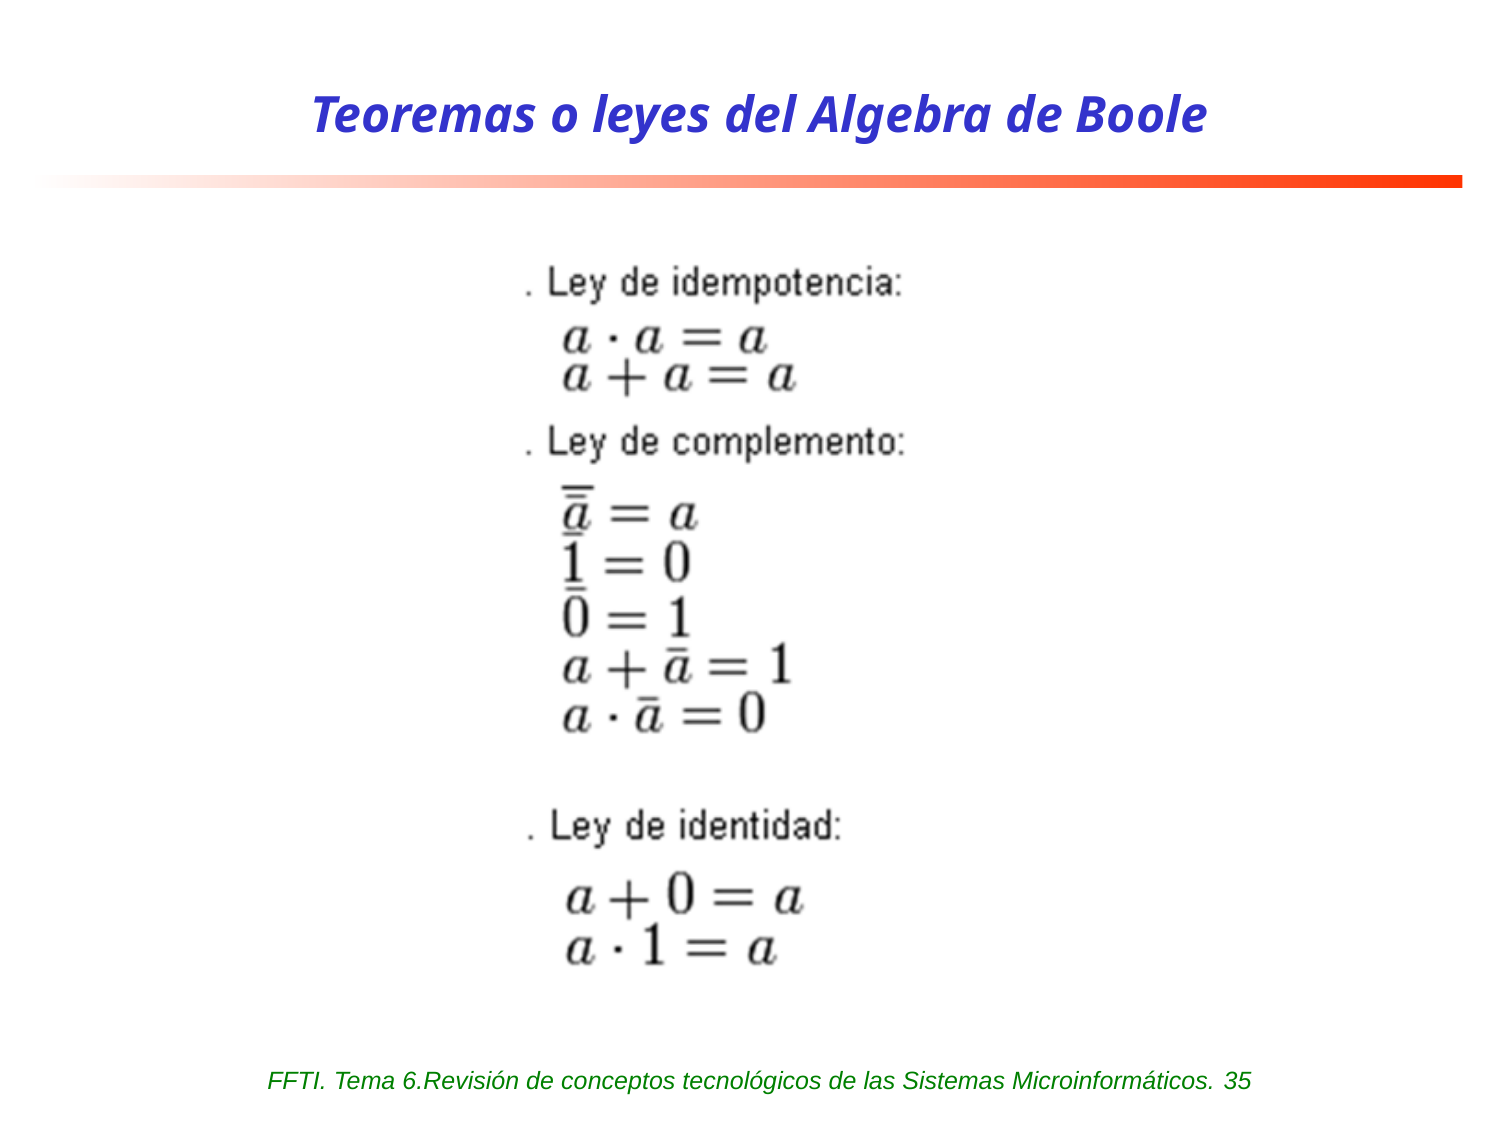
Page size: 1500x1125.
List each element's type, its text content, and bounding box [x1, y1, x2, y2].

footer FFTI. Tema 6.Revisión de conceptos tecnológicos de las Sistemas Microinformáticos. 35 [68, 1056, 1451, 1103]
picture [522, 264, 919, 747]
title Teoremas o leyes del Algebra de Boole [68, 49, 1451, 176]
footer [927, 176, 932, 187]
table_cell 1 [843, 176, 847, 187]
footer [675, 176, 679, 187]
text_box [759, 176, 763, 187]
picture [522, 805, 870, 978]
